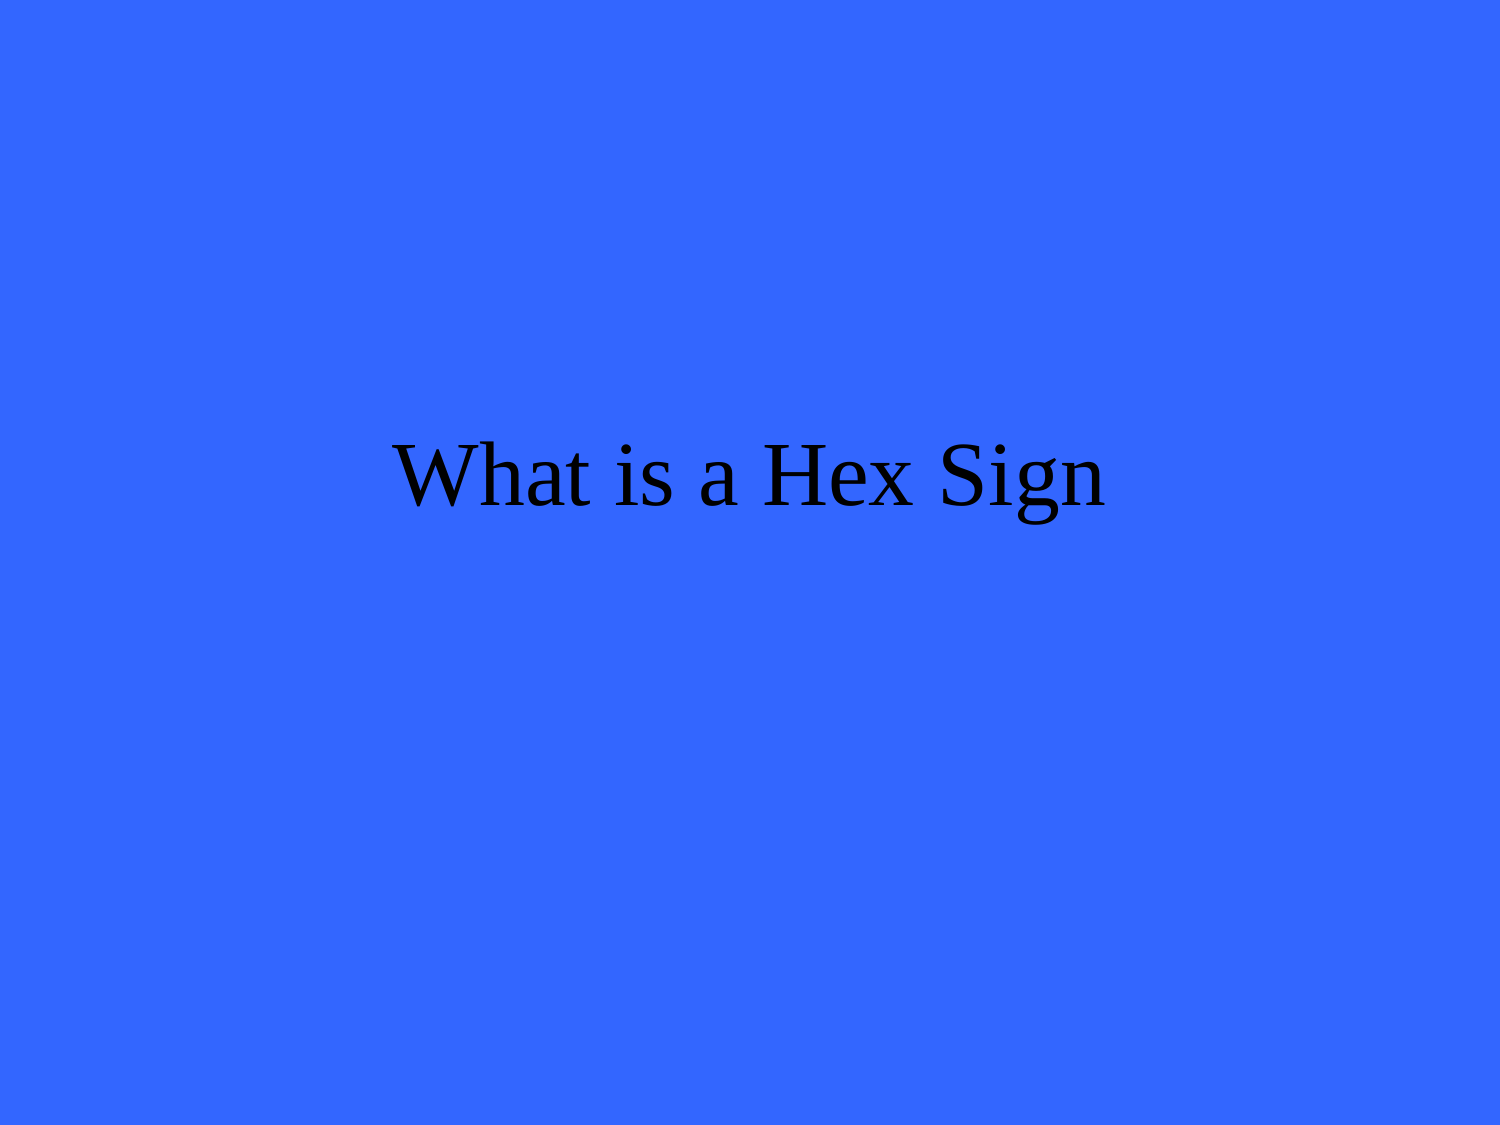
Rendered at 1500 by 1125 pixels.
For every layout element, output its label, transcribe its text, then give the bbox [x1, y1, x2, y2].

title What is a Hex Sign [112, 375, 1388, 563]
